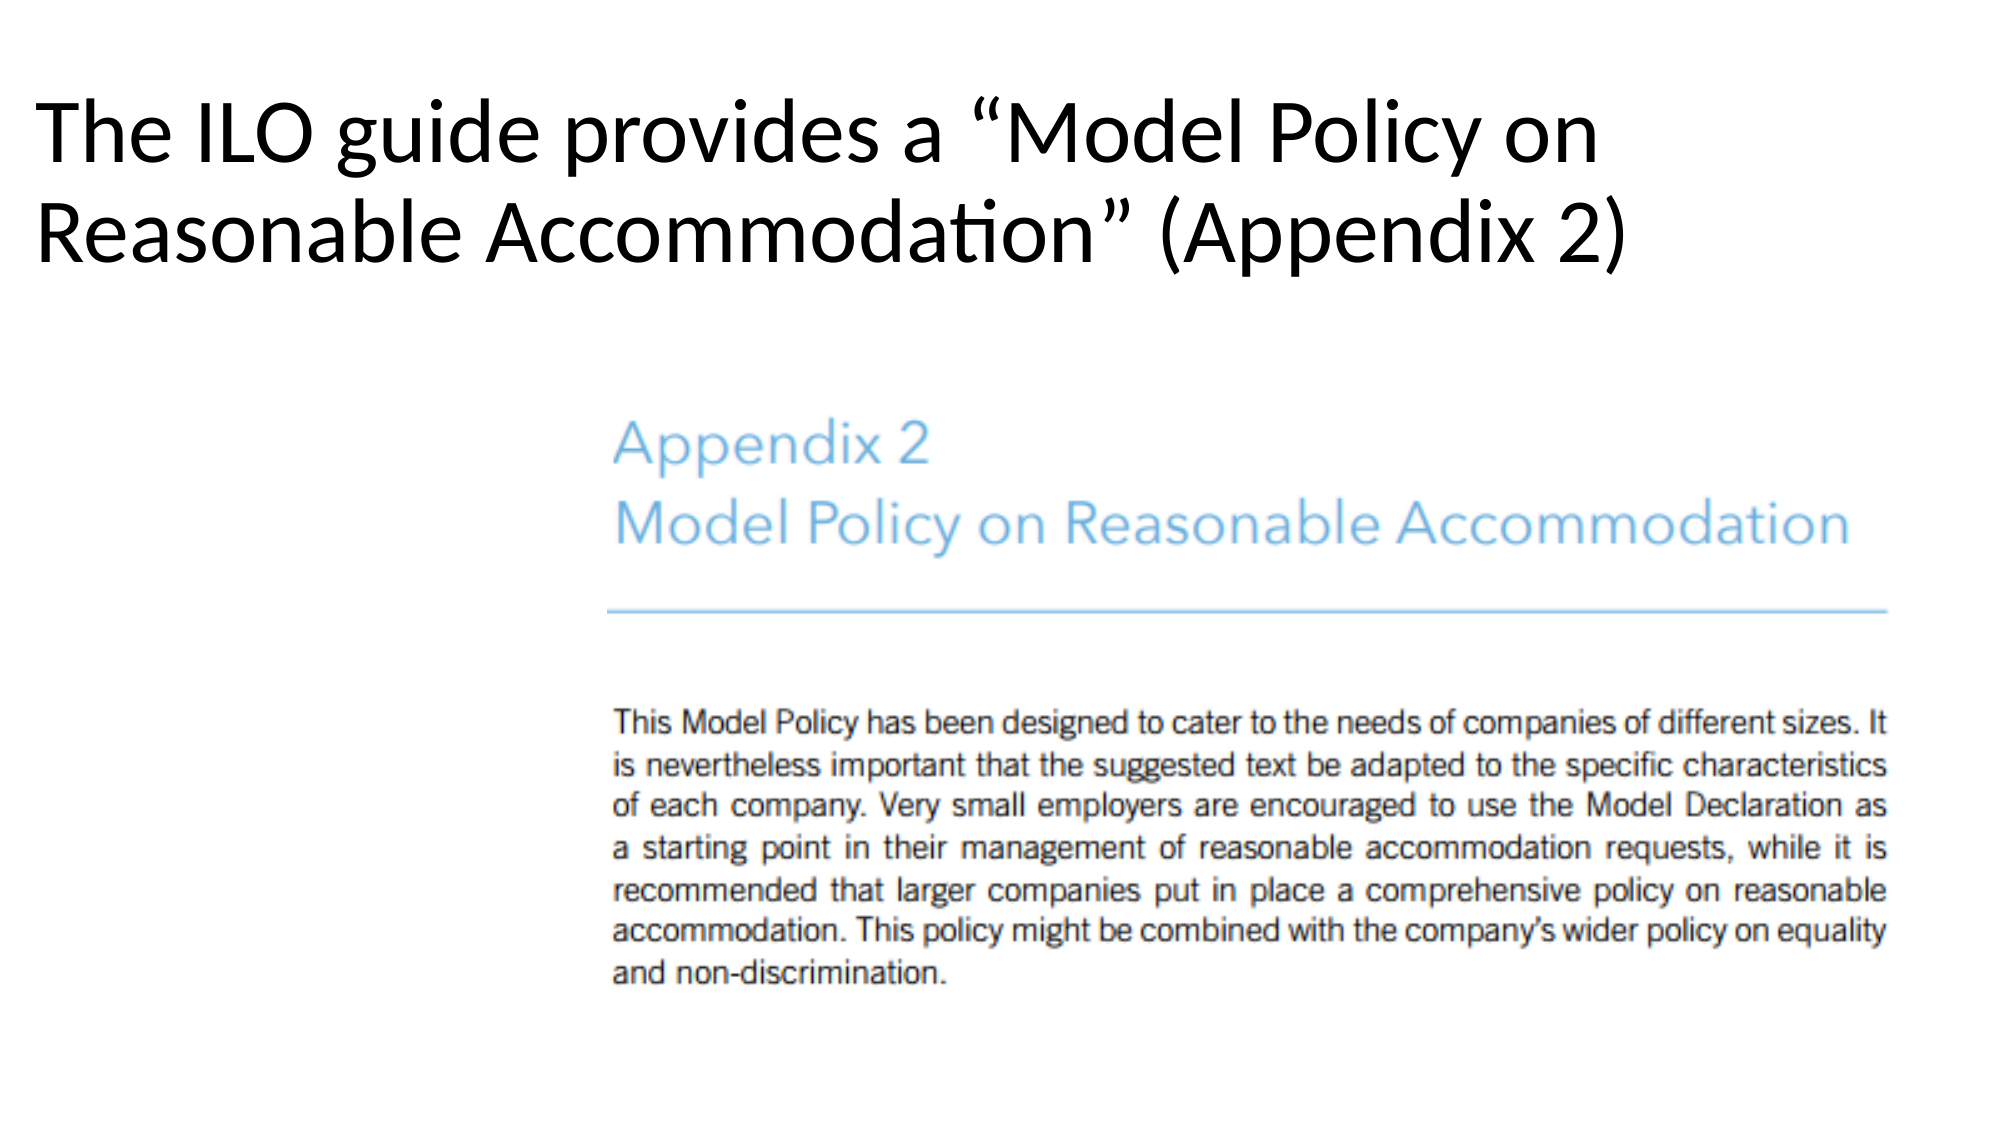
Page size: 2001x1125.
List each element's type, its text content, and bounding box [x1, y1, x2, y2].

list The ILO guide provides a “Model Policy on Reasonable Accommodation” (Appendix 2) [20, 76, 1732, 1084]
picture [607, 384, 1919, 1002]
